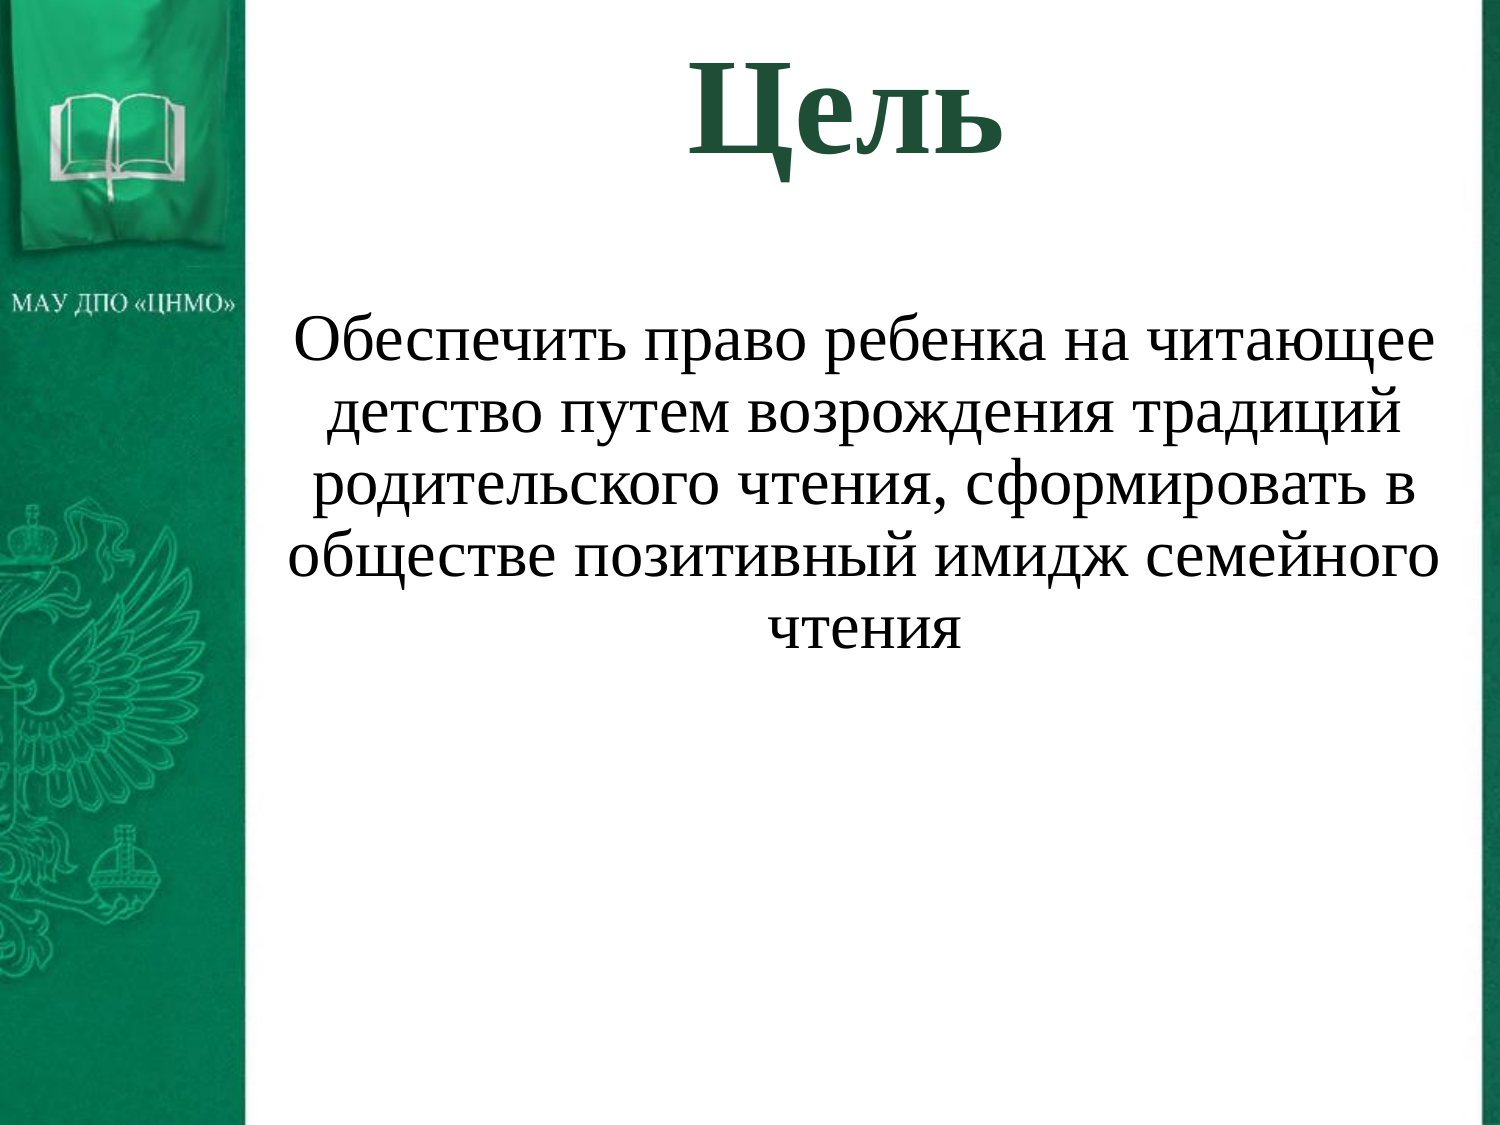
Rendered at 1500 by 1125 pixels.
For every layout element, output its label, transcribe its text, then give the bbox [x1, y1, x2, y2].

picture [0, 0, 1500, 1125]
title Цель [250, 0, 1479, 218]
list Обеспечить право ребенка на читающее детство путем возрождения традиций родительского чтения, сформировать в обществе позитивный имидж семейного чтения [263, 295, 1467, 965]
